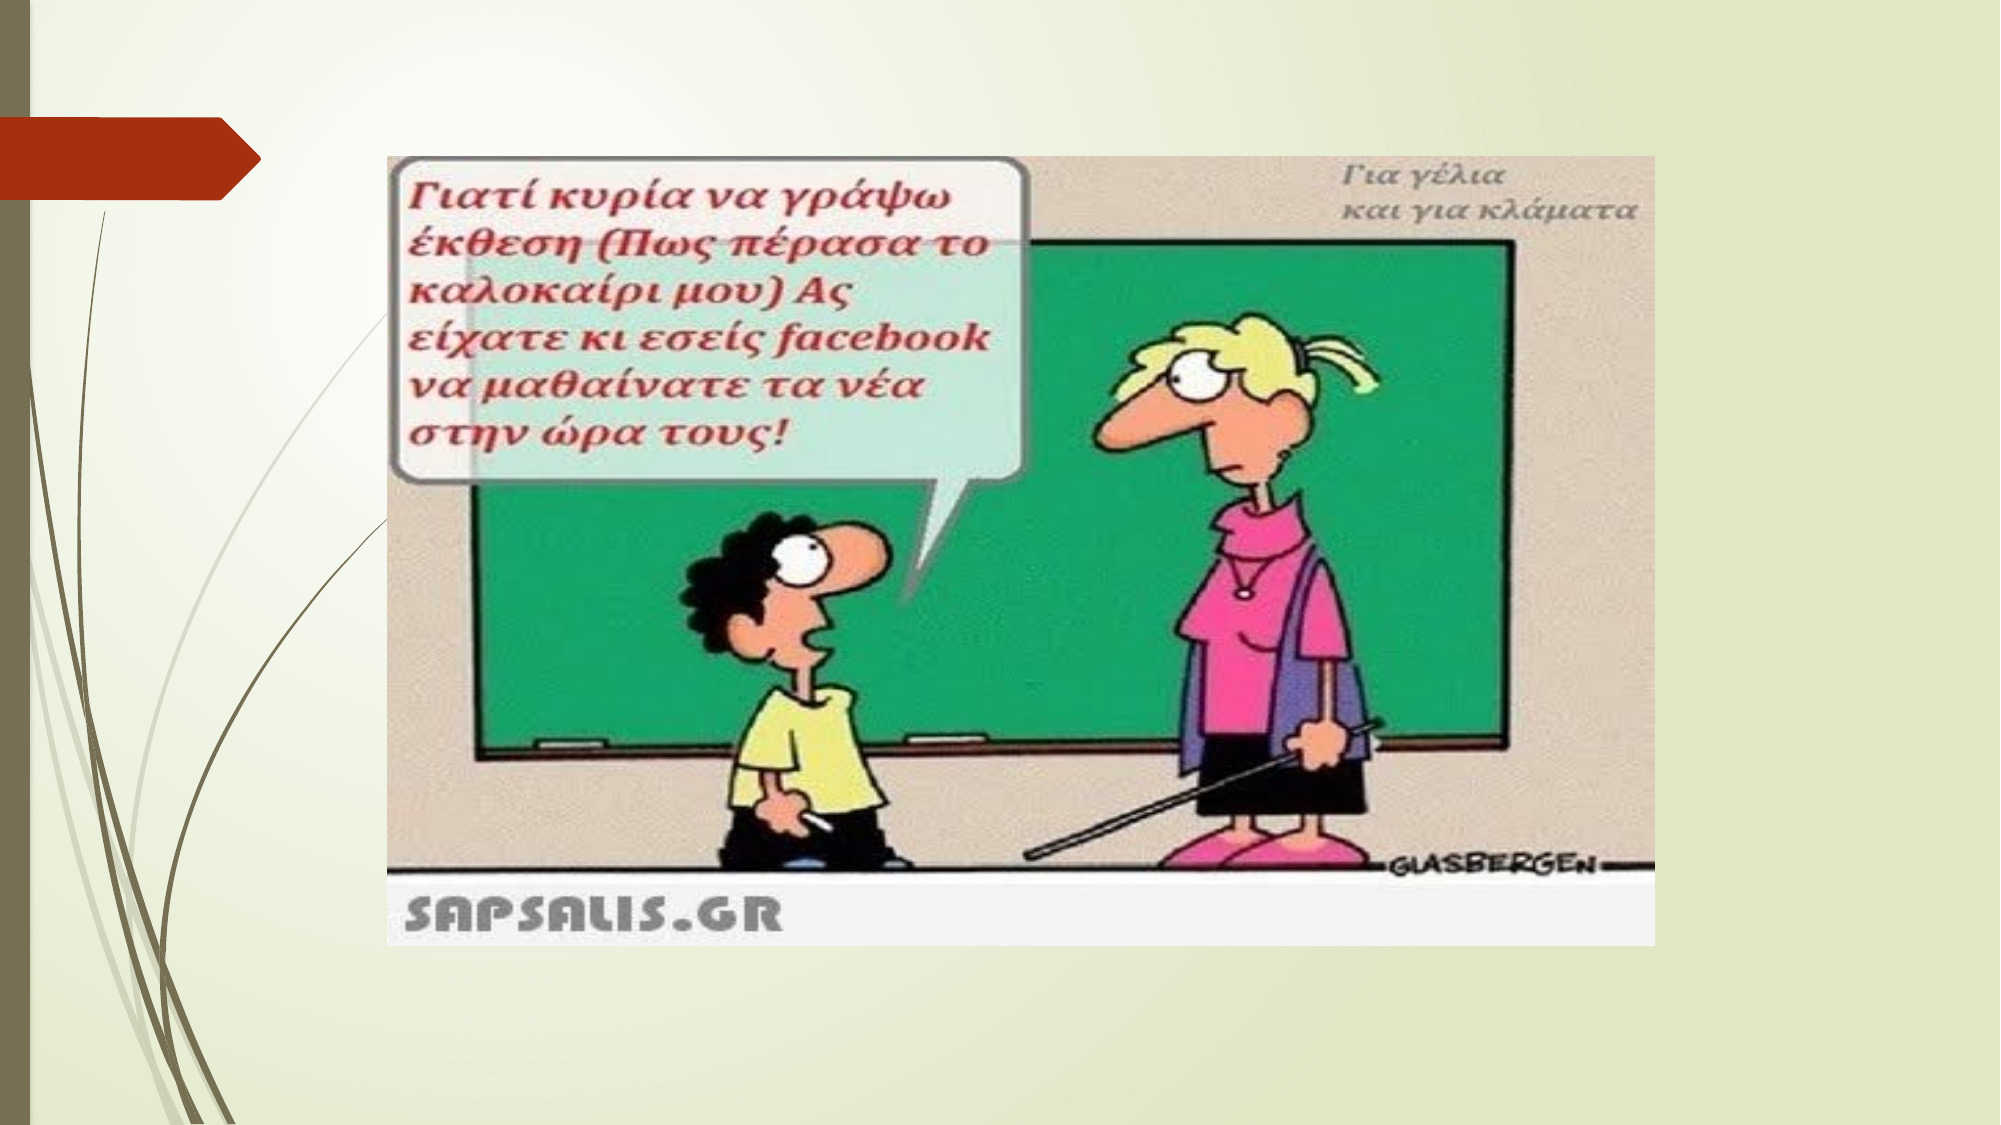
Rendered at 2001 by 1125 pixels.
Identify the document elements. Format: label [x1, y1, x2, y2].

picture [387, 155, 1655, 946]
